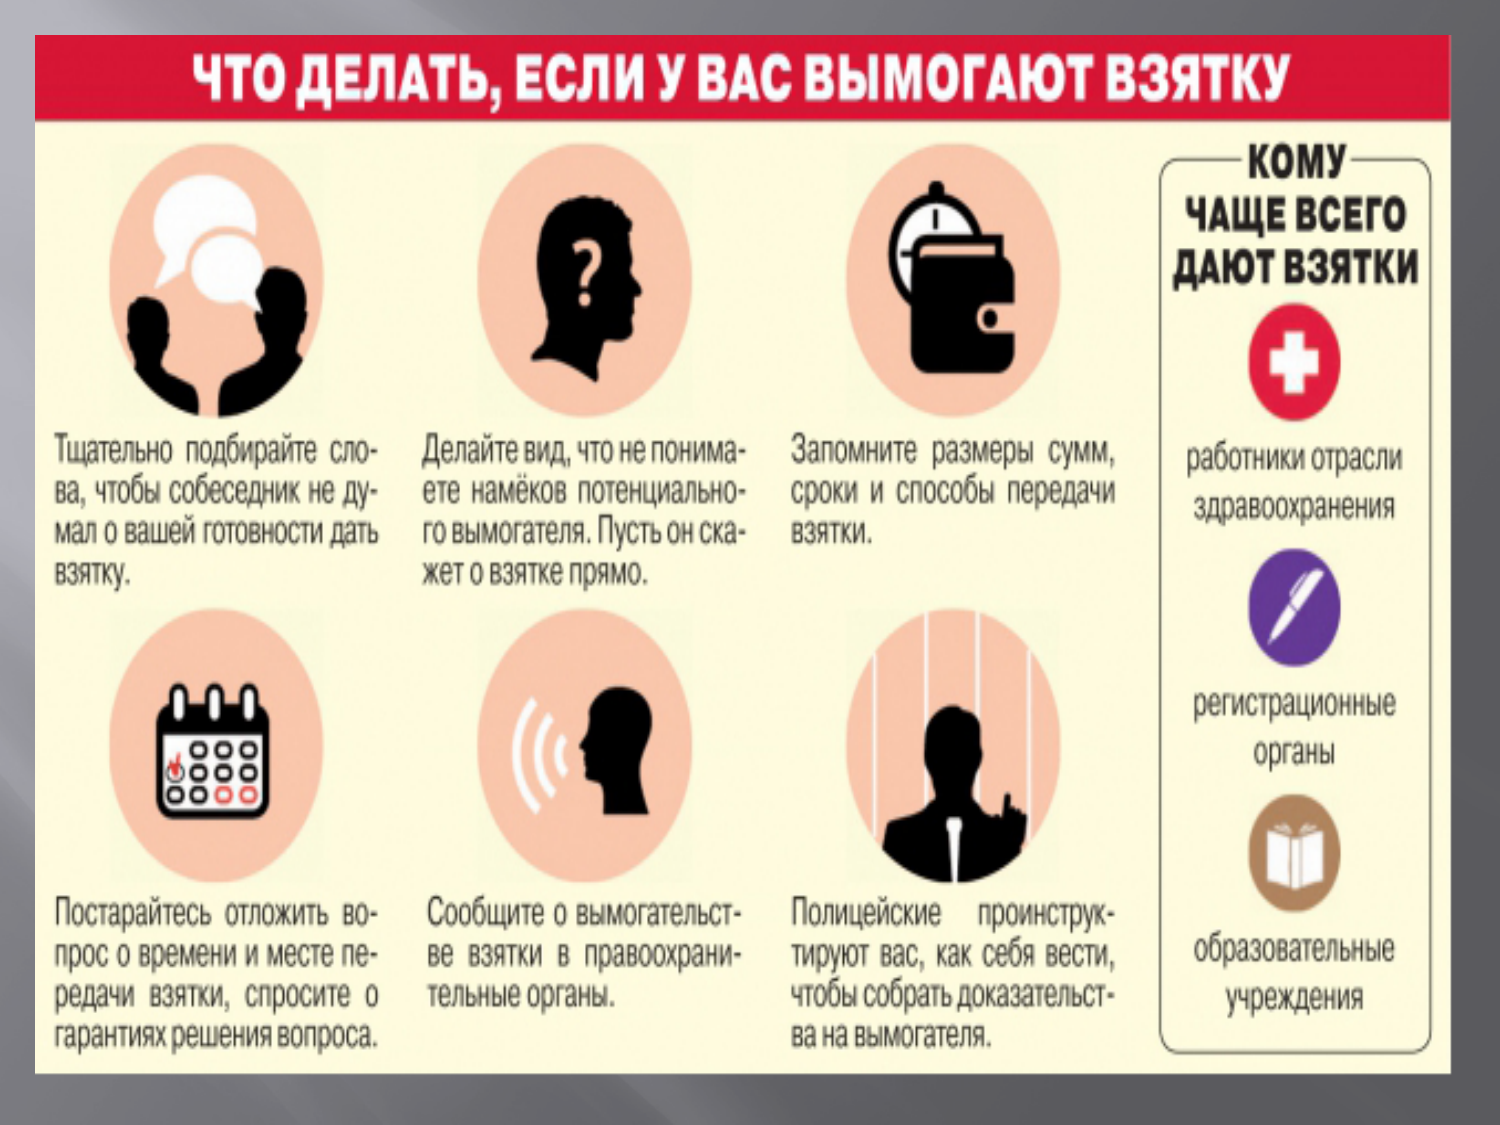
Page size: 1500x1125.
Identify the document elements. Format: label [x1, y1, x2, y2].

list [34, 34, 1454, 1079]
